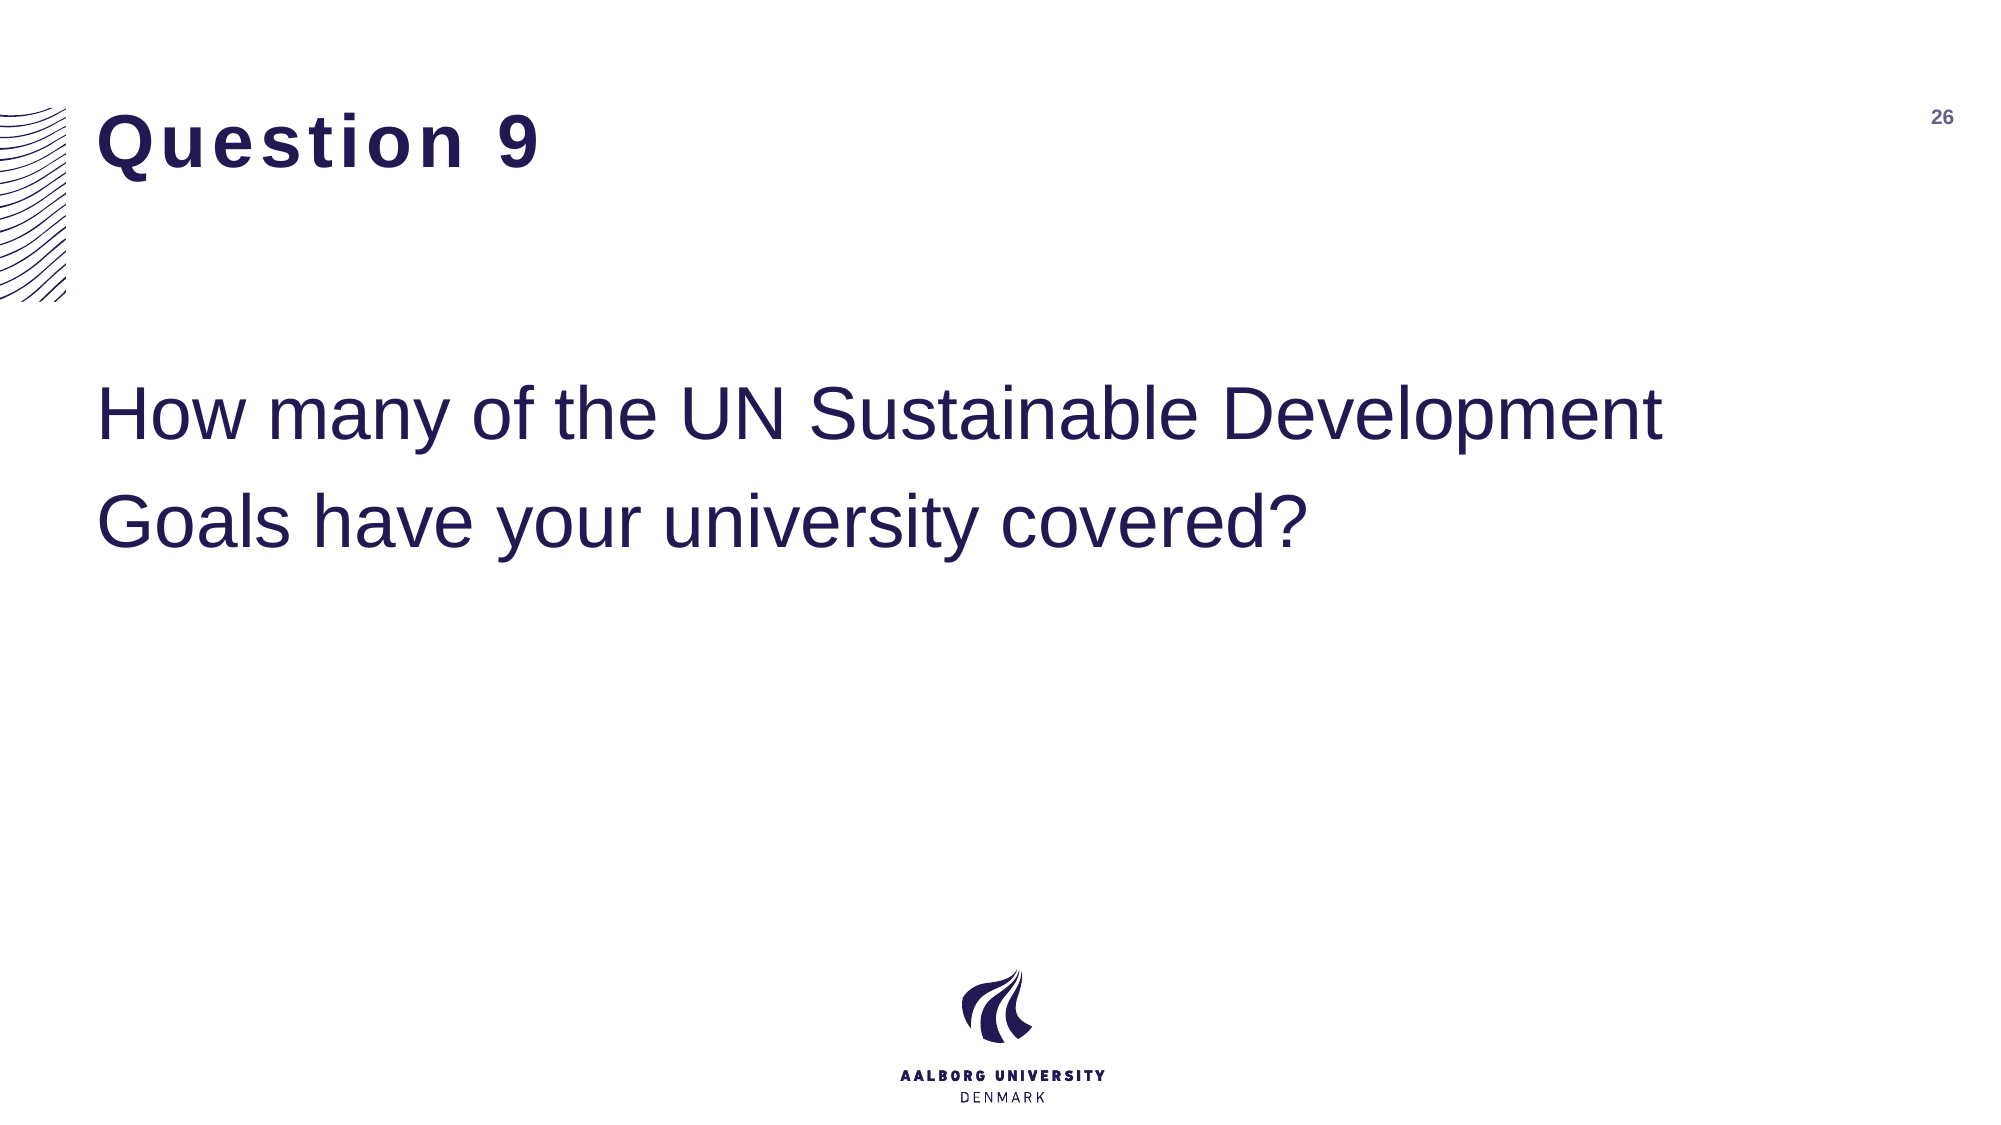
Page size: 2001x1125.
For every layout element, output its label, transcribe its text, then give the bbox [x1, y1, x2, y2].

title Question 9 [96, 60, 935, 303]
slide_number 26 [1860, 97, 1954, 135]
list How many of the UN Sustainable Development Goals have your university covered? [96, 338, 1861, 947]
